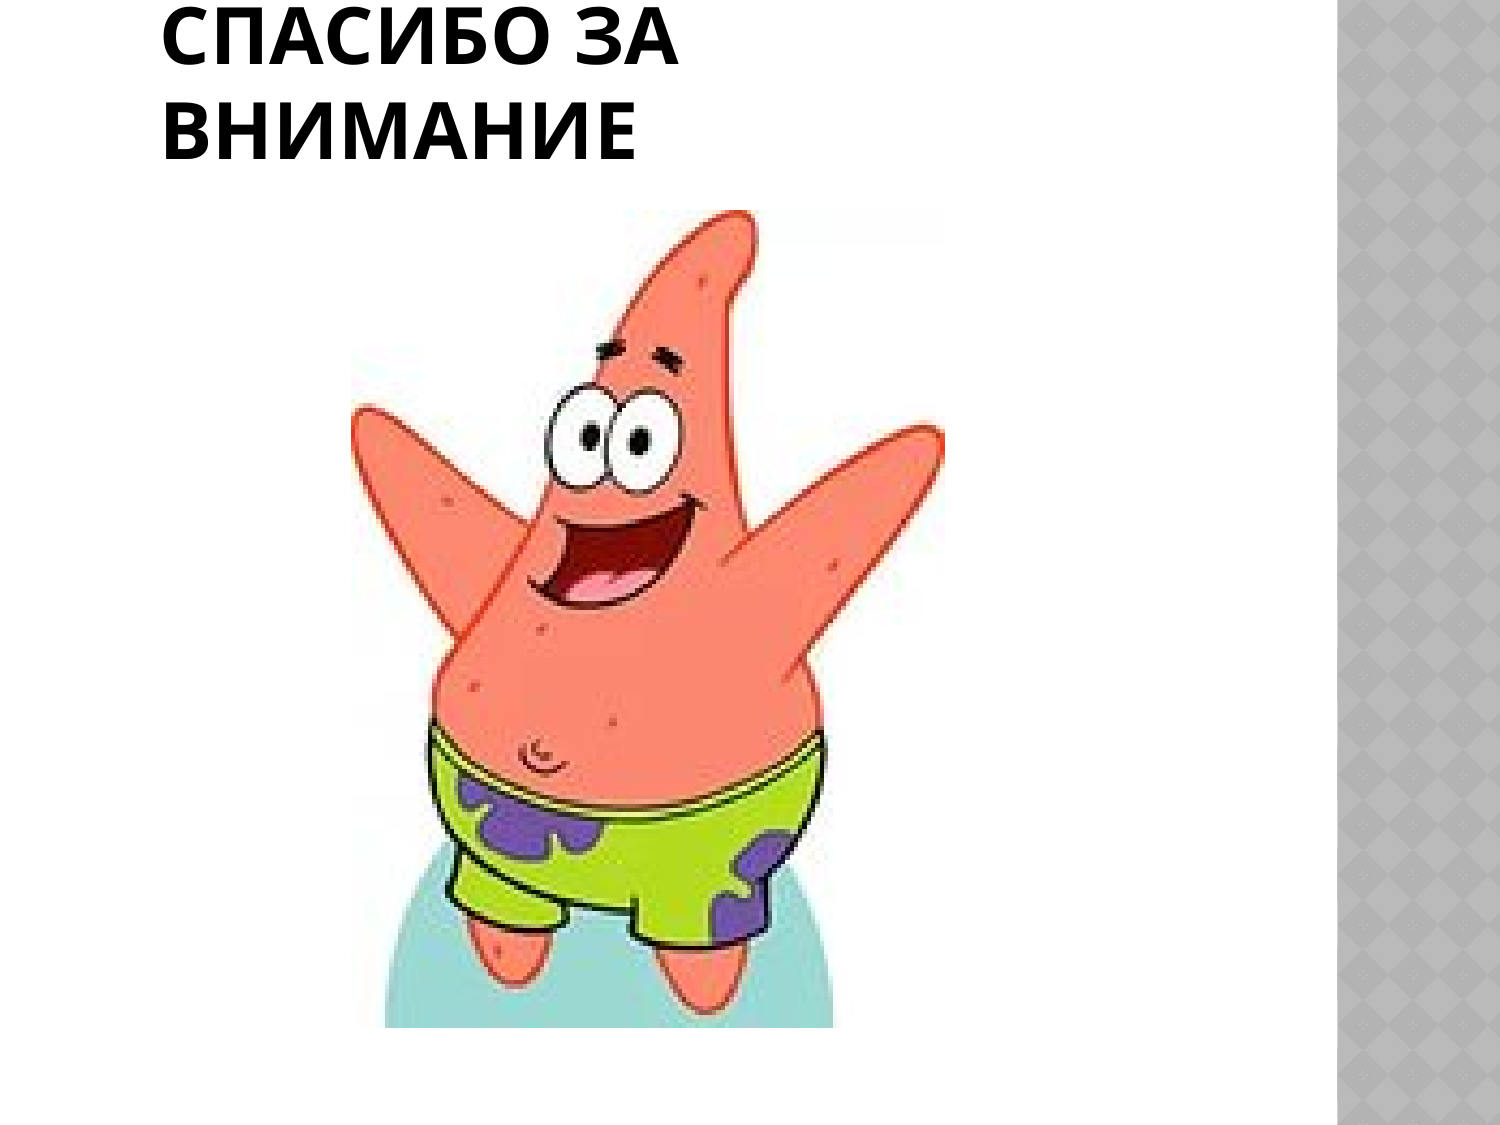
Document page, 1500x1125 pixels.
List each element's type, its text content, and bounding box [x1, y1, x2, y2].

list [351, 210, 946, 1029]
title Спасибо за внимание [152, 35, 1161, 176]
